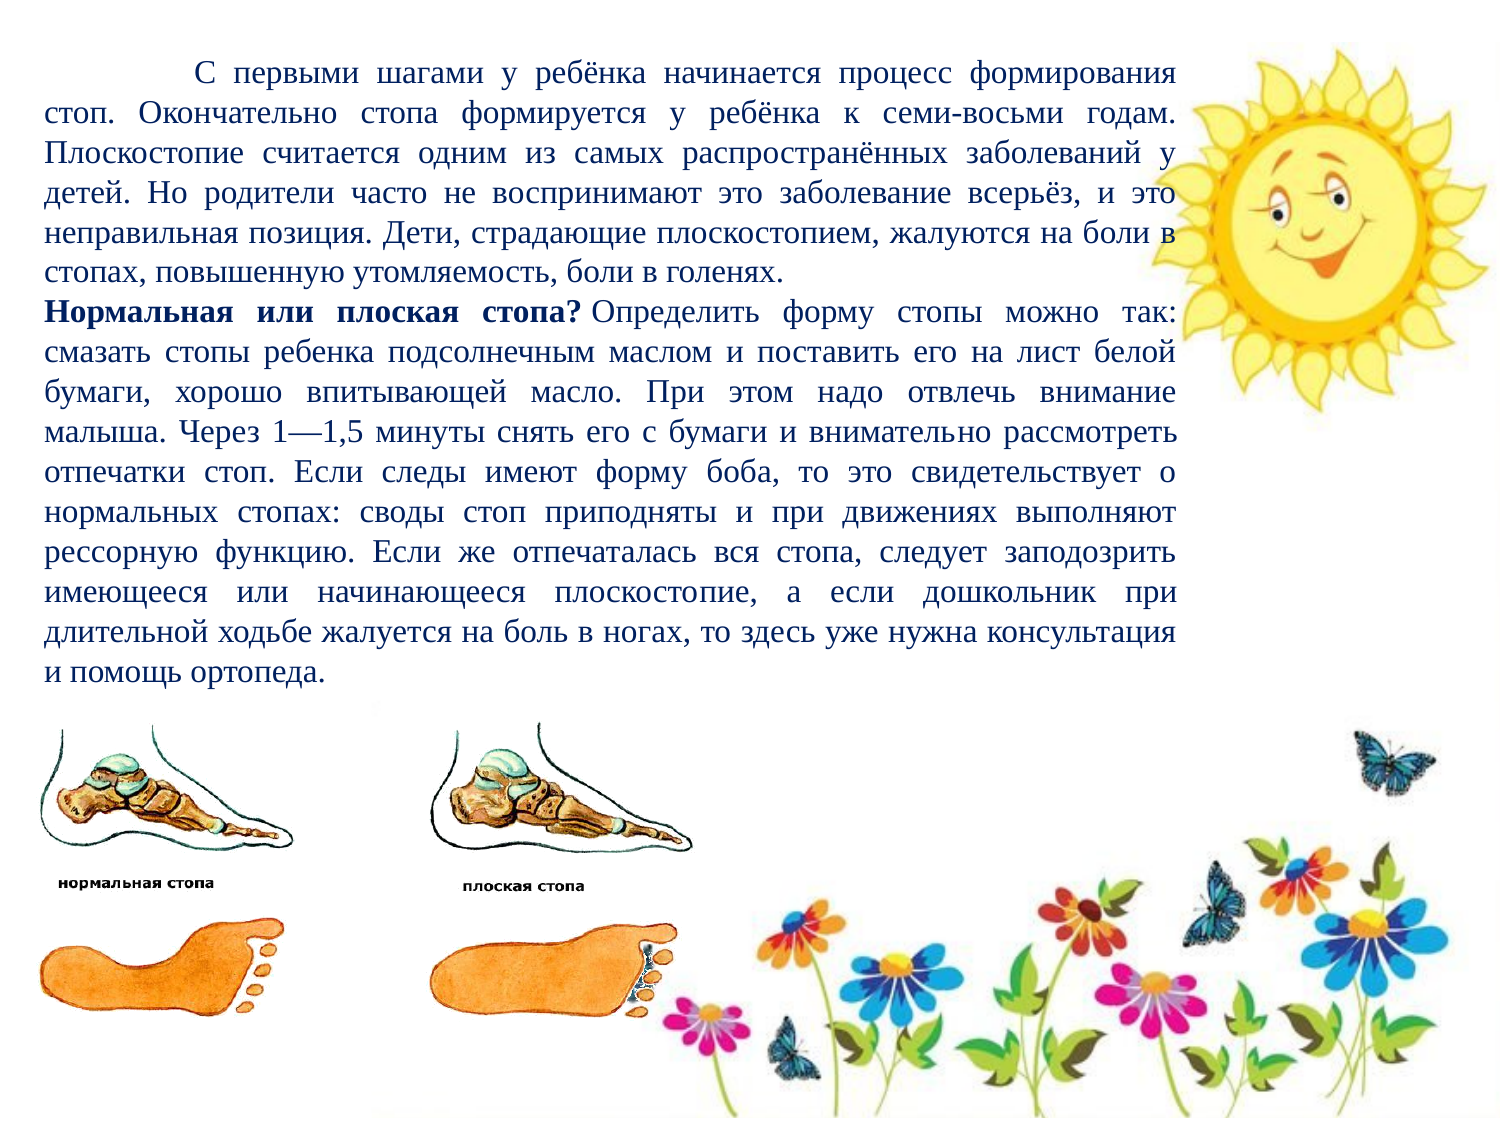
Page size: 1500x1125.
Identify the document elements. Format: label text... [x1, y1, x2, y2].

picture [0, 42, 1500, 1125]
text_box С первыми шагами у ребёнка начинается процесс формирования стоп. Окончательно стопа формируется у ребёнка к семи-восьми годам. Плоскостопие считается одним из самых распространённых заболеваний у детей. Но родители часто не воспринимают это заболевание всерьёз, и это неправильная позиция. Дети, страдающие плоскостопием, жалуются на боли в стопах, повышенную утомляемость, боли в голенях. Нормальная или плоская стопа? Определить форму стопы можно так: смазать стопы ребенка подсолнечным маслом и поставить его на лист белой бумаги, хорошо впитывающей масло. При этом надо отвлечь внимание малыша. Через 1—1,5 минуты снять его с бумаги и вниматель­но рассмотреть отпечатки стоп. Если следы имеют форму боба, то это свидетельствует о нормальных стопах: своды стоп приподняты и при движениях выполняют рессорную функцию. Если же отпечаталась вся стопа, следует заподозрить имеющееся или начинающееся плоскосто­пие, а если дошкольник при длительной ходьбе жалуется на боль в ногах, то здесь уже нужна консультация и помощь ортопеда. [29, 42, 370, 690]
